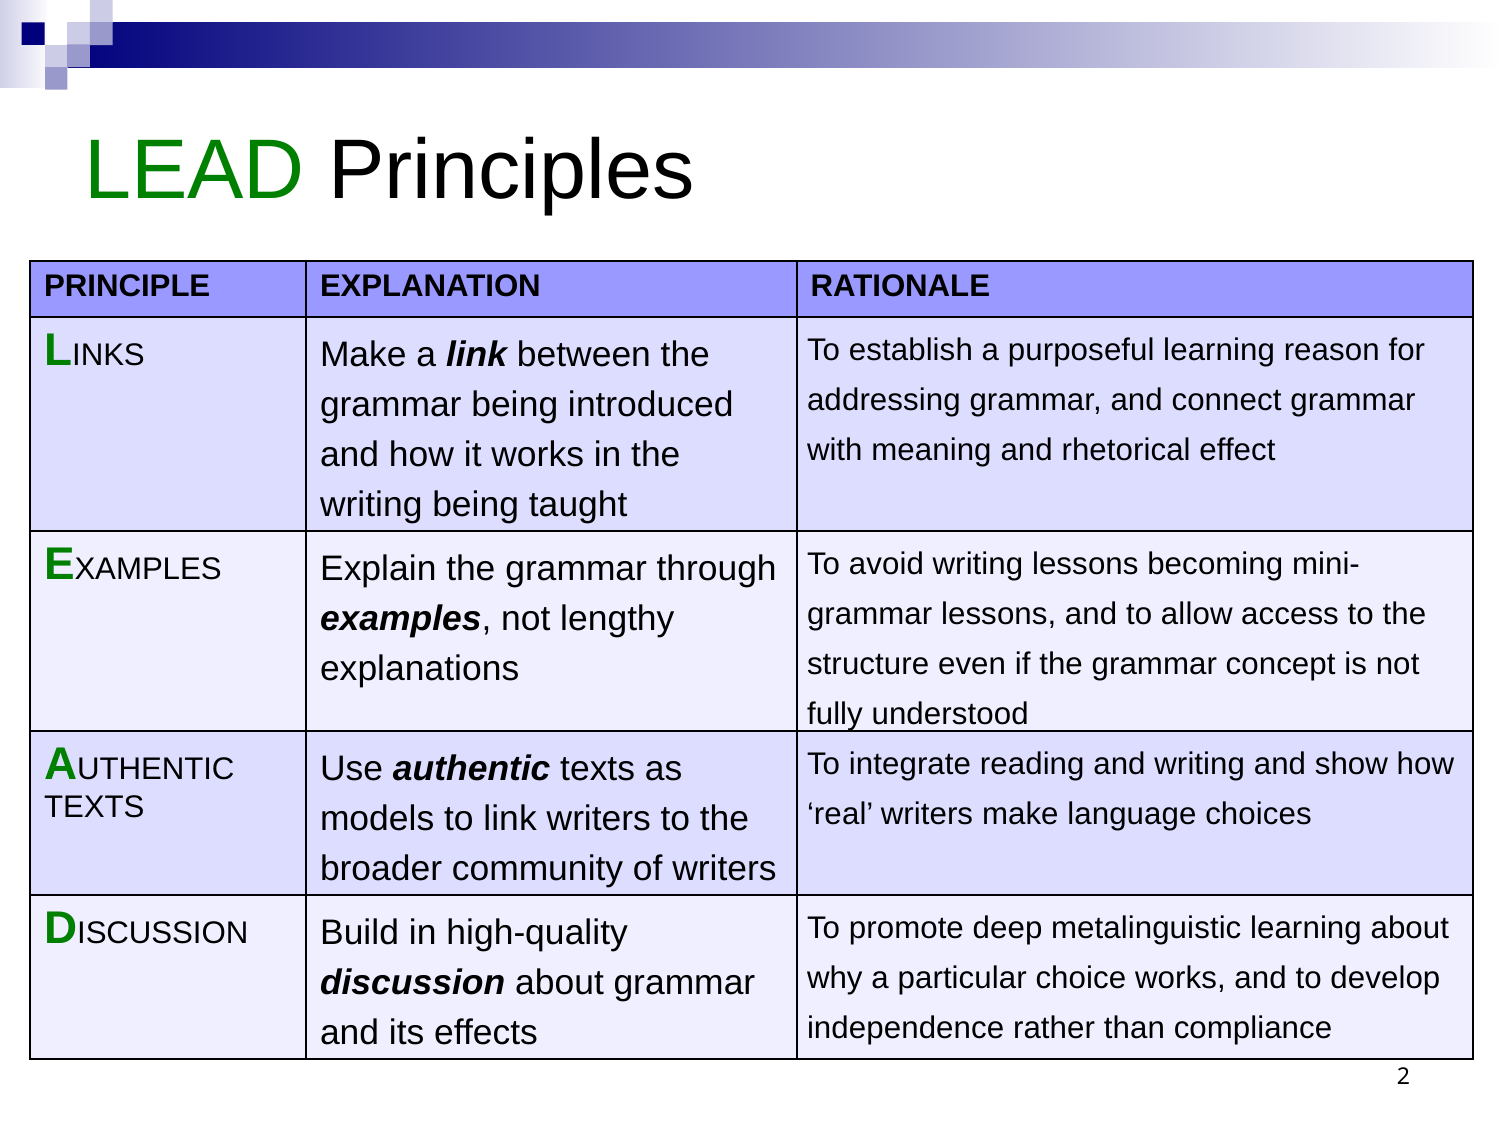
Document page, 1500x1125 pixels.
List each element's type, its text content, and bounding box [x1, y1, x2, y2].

table_header RATIONALE [798, 262, 1472, 316]
table_cell AUTHENTIC TEXTS [31, 732, 305, 894]
table_cell Explain the grammar through examples, not lengthy explanations [307, 532, 796, 730]
table_cell To avoid writing lessons becoming mini-grammar lessons, and to allow access to the structure even if the grammar concept is not fully understood [798, 532, 1472, 730]
slide_number 2 [1074, 1024, 1426, 1101]
table_cell Use authentic texts as models to link writers to the broader community of writers [307, 732, 796, 894]
table_cell To integrate reading and writing and show how ‘real’ writers make language choices [798, 732, 1472, 894]
table_cell EXAMPLES [31, 532, 305, 730]
table_cell To promote deep metalinguistic learning about why a particular choice works, and to develop independence rather than compliance [798, 896, 1472, 1058]
title LEAD Principles [69, 60, 1420, 260]
table_header EXPLANATION [307, 262, 796, 316]
table_cell Build in high-quality discussion about grammar and its effects [307, 896, 796, 1058]
table_cell To establish a purposeful learning reason for addressing grammar, and connect grammar with meaning and rhetorical effect [798, 318, 1472, 530]
table_header PRINCIPLE [31, 262, 305, 316]
table_cell Make a link between the grammar being introduced and how it works in the writing being taught [307, 318, 796, 530]
table_cell DISCUSSION [31, 896, 305, 1058]
table_cell LINKS [31, 318, 305, 530]
